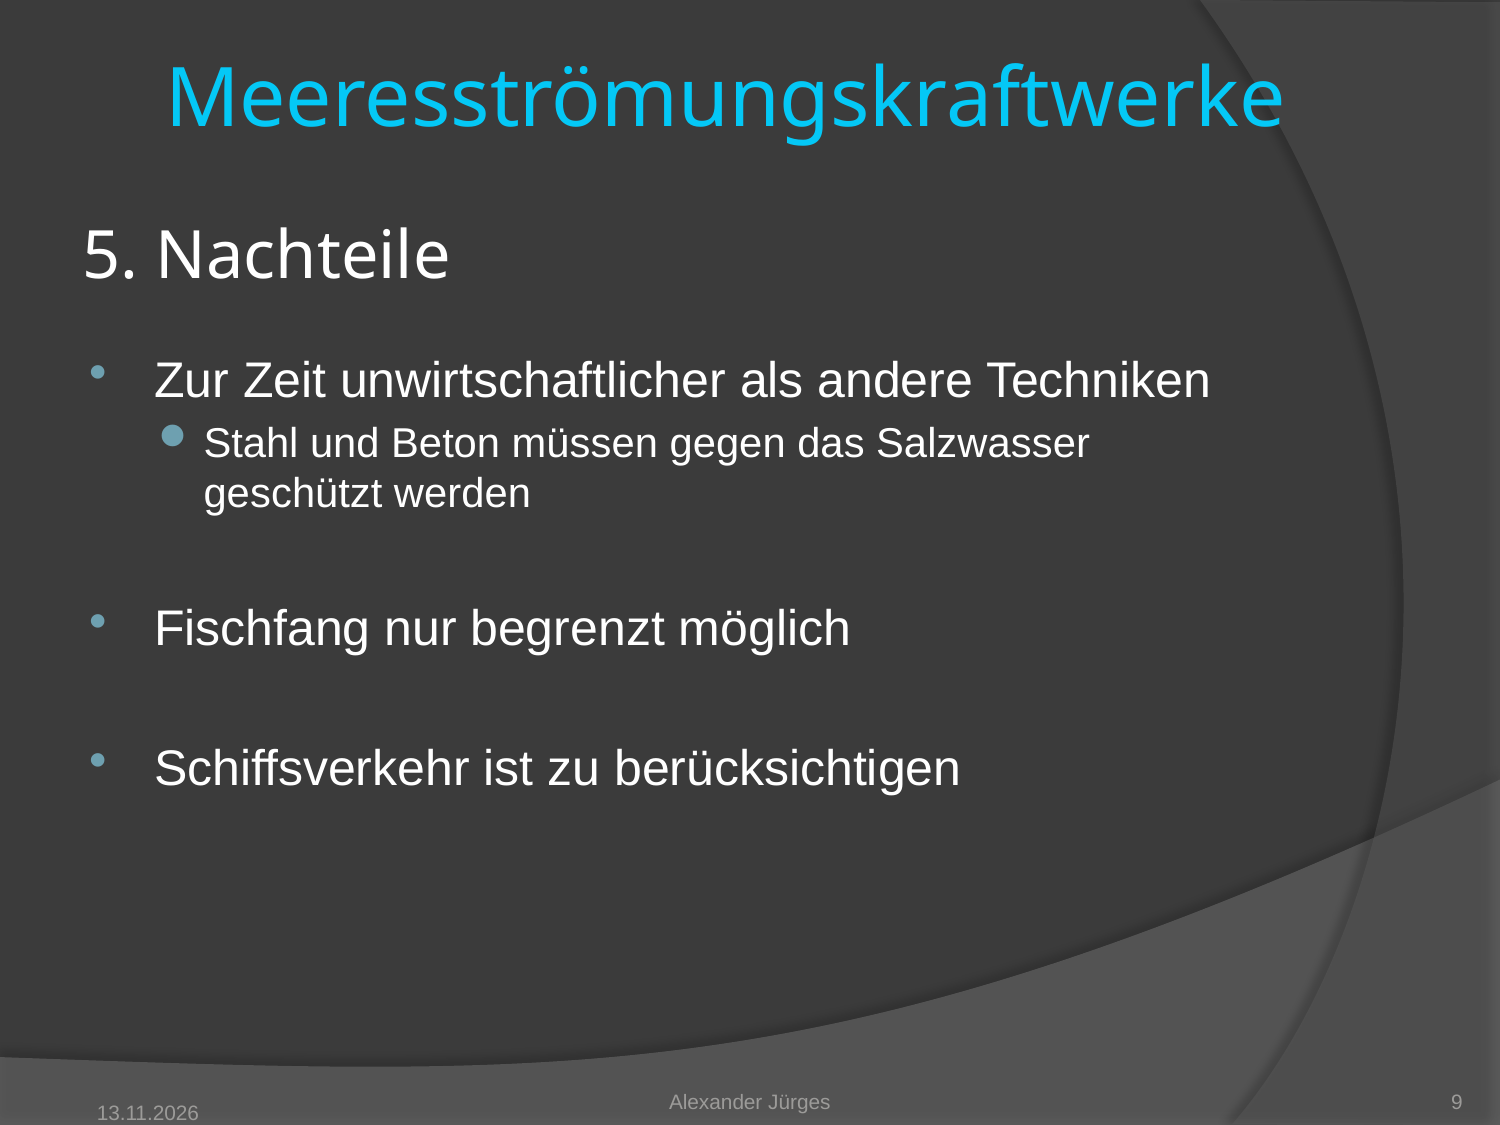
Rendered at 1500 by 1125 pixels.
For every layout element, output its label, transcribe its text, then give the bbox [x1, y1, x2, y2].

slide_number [82, 1065, 432, 1125]
text_box Meeresströmungskraftwerke [157, 0, 1383, 187]
footer Alexander Jürges [512, 1053, 988, 1114]
list Zur Zeit unwirtschaftlicher als andere Techniken Stahl und Beton müssen gegen das Salzwasser geschützt werden Fischfang nur begrenzt möglich Schiffsverkehr ist zu berücksichtigen [70, 339, 1296, 750]
slide_number 9 [1337, 1053, 1463, 1114]
text_box 5. Nachteile [74, 187, 1500, 317]
